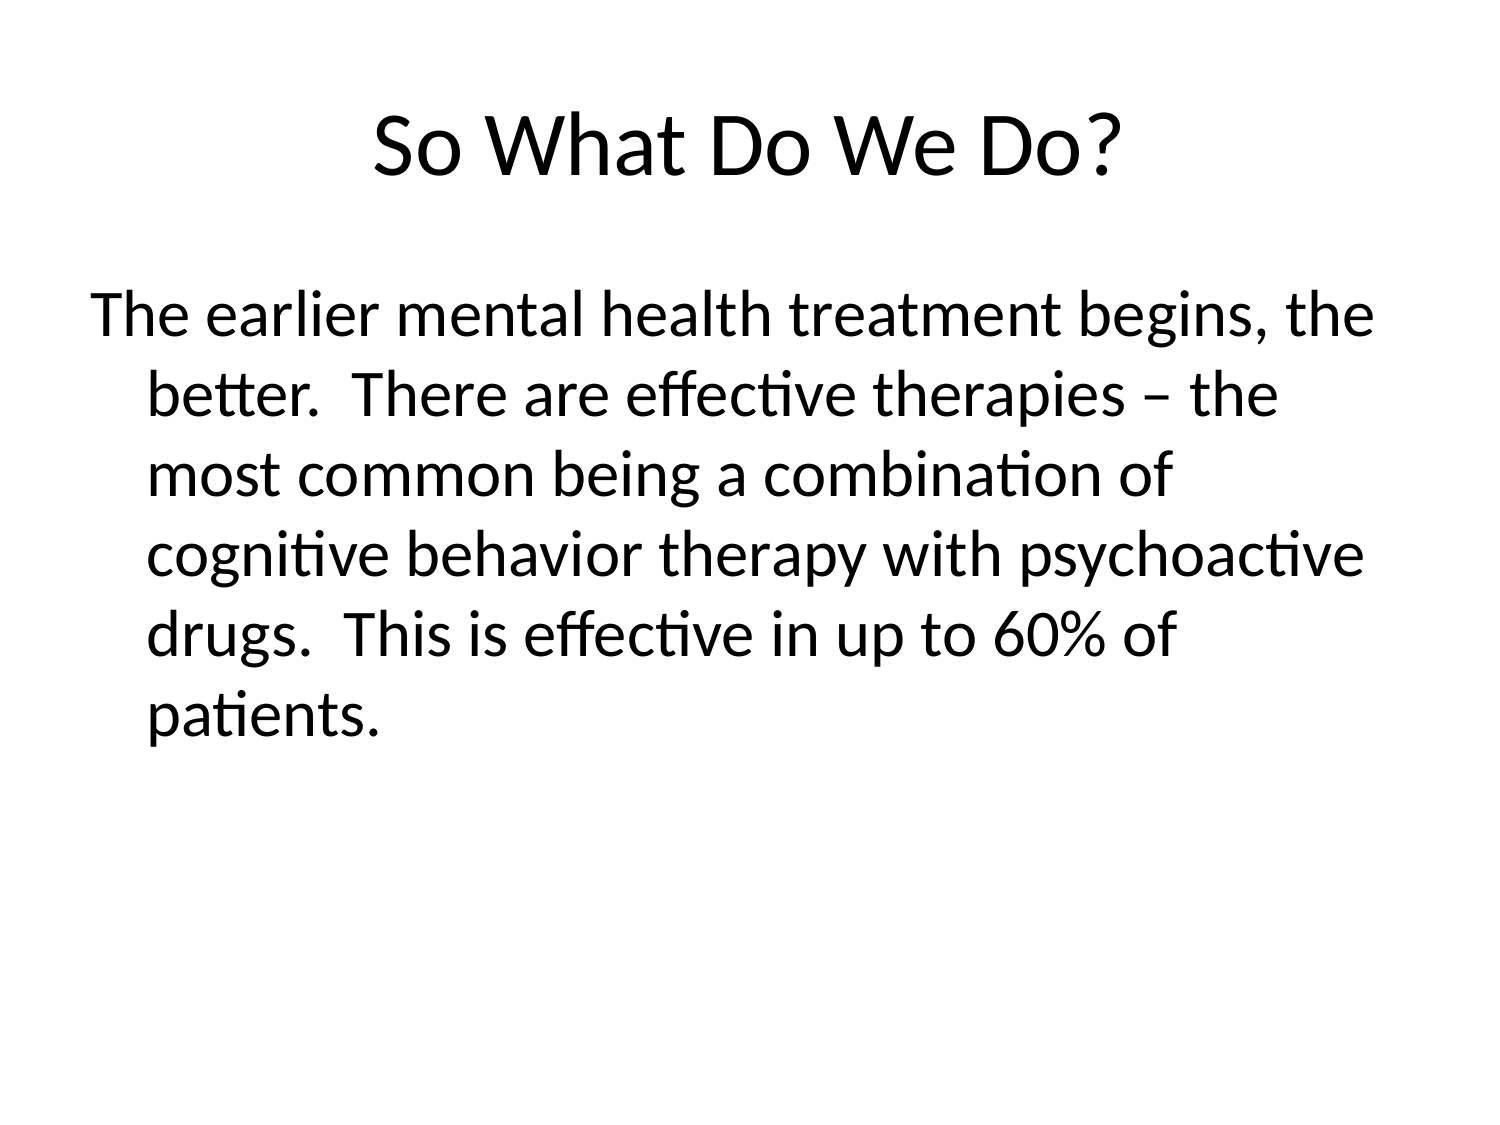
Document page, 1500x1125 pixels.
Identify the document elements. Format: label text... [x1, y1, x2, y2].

list The earlier mental health treatment begins, the better. There are effective therapies – the most common being a combination of cognitive behavior therapy with psychoactive drugs. This is effective in up to 60% of patients. [75, 262, 1425, 1005]
title So What Do We Do? [75, 45, 1425, 233]
